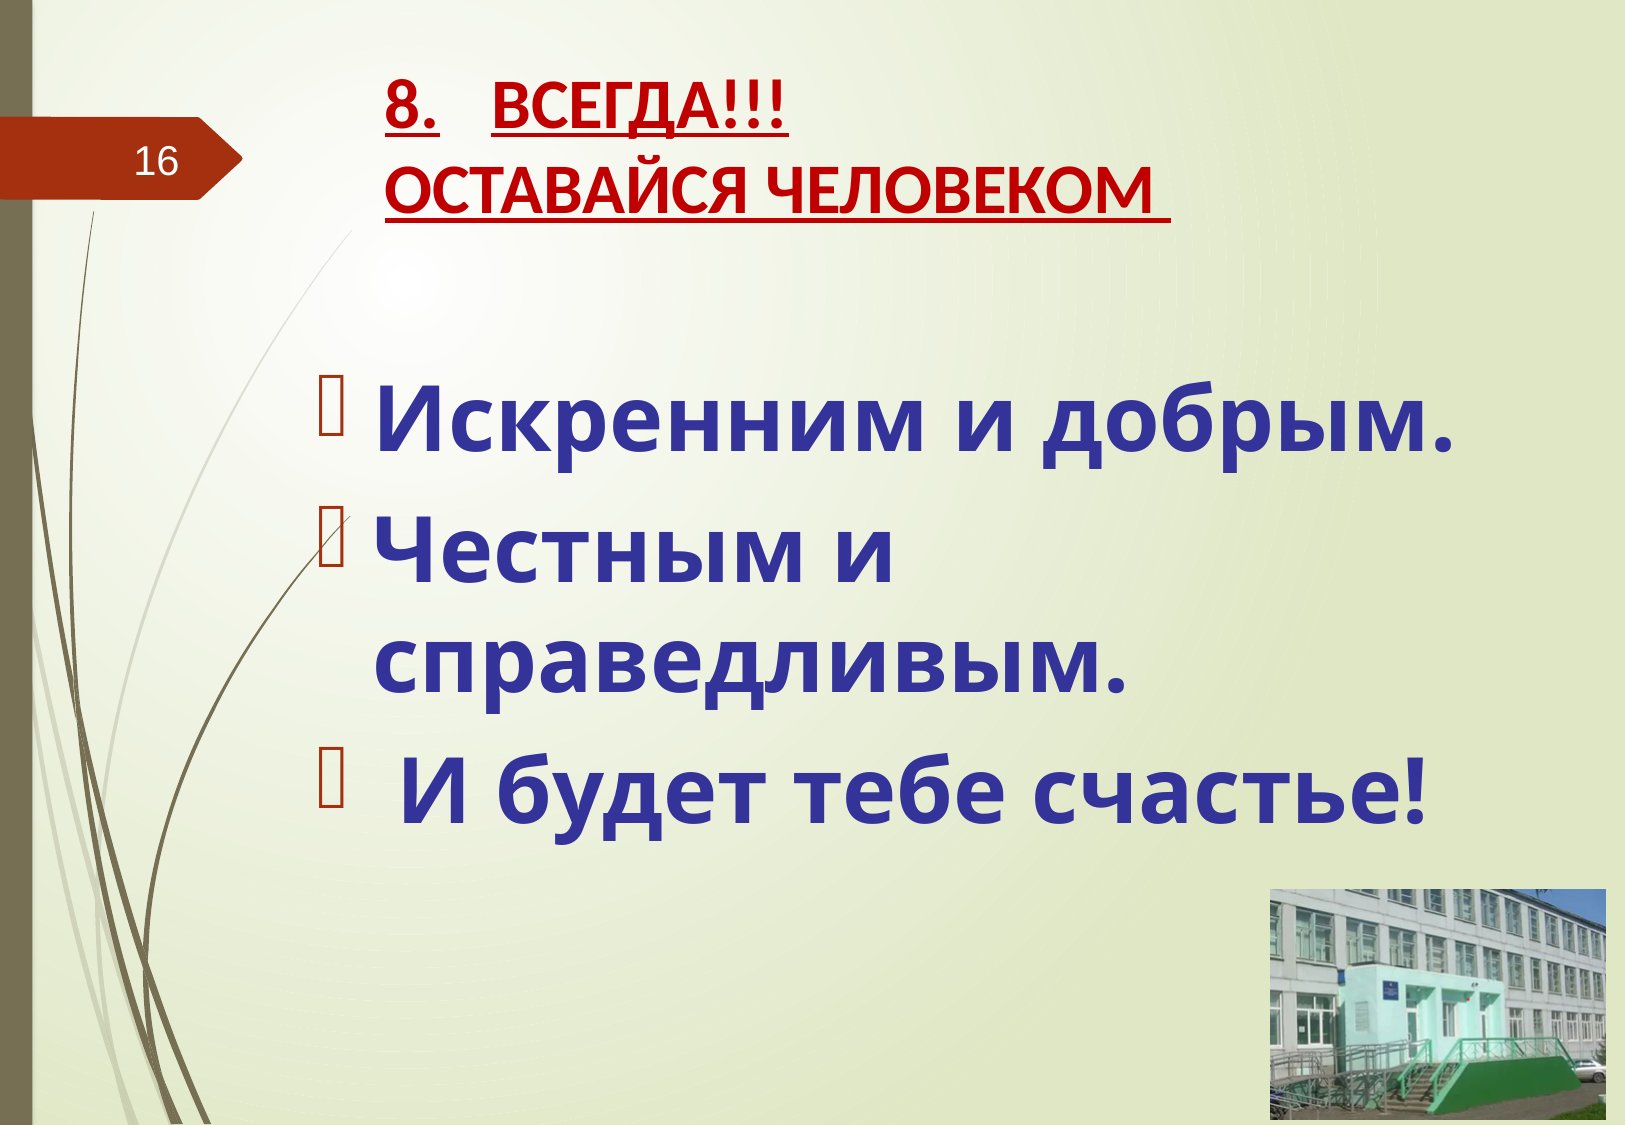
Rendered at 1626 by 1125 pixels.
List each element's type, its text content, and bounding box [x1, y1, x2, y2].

title 8. ВСЕГДА!!! ОСТАВАЙСЯ ЧЕЛОВЕКОМ [369, 49, 1583, 238]
list Искренним и добрым. Честным и справедливым. И будет тебе счастье! [301, 352, 1476, 1005]
picture [1270, 889, 1606, 1121]
slide_number 16 [90, 129, 195, 190]
